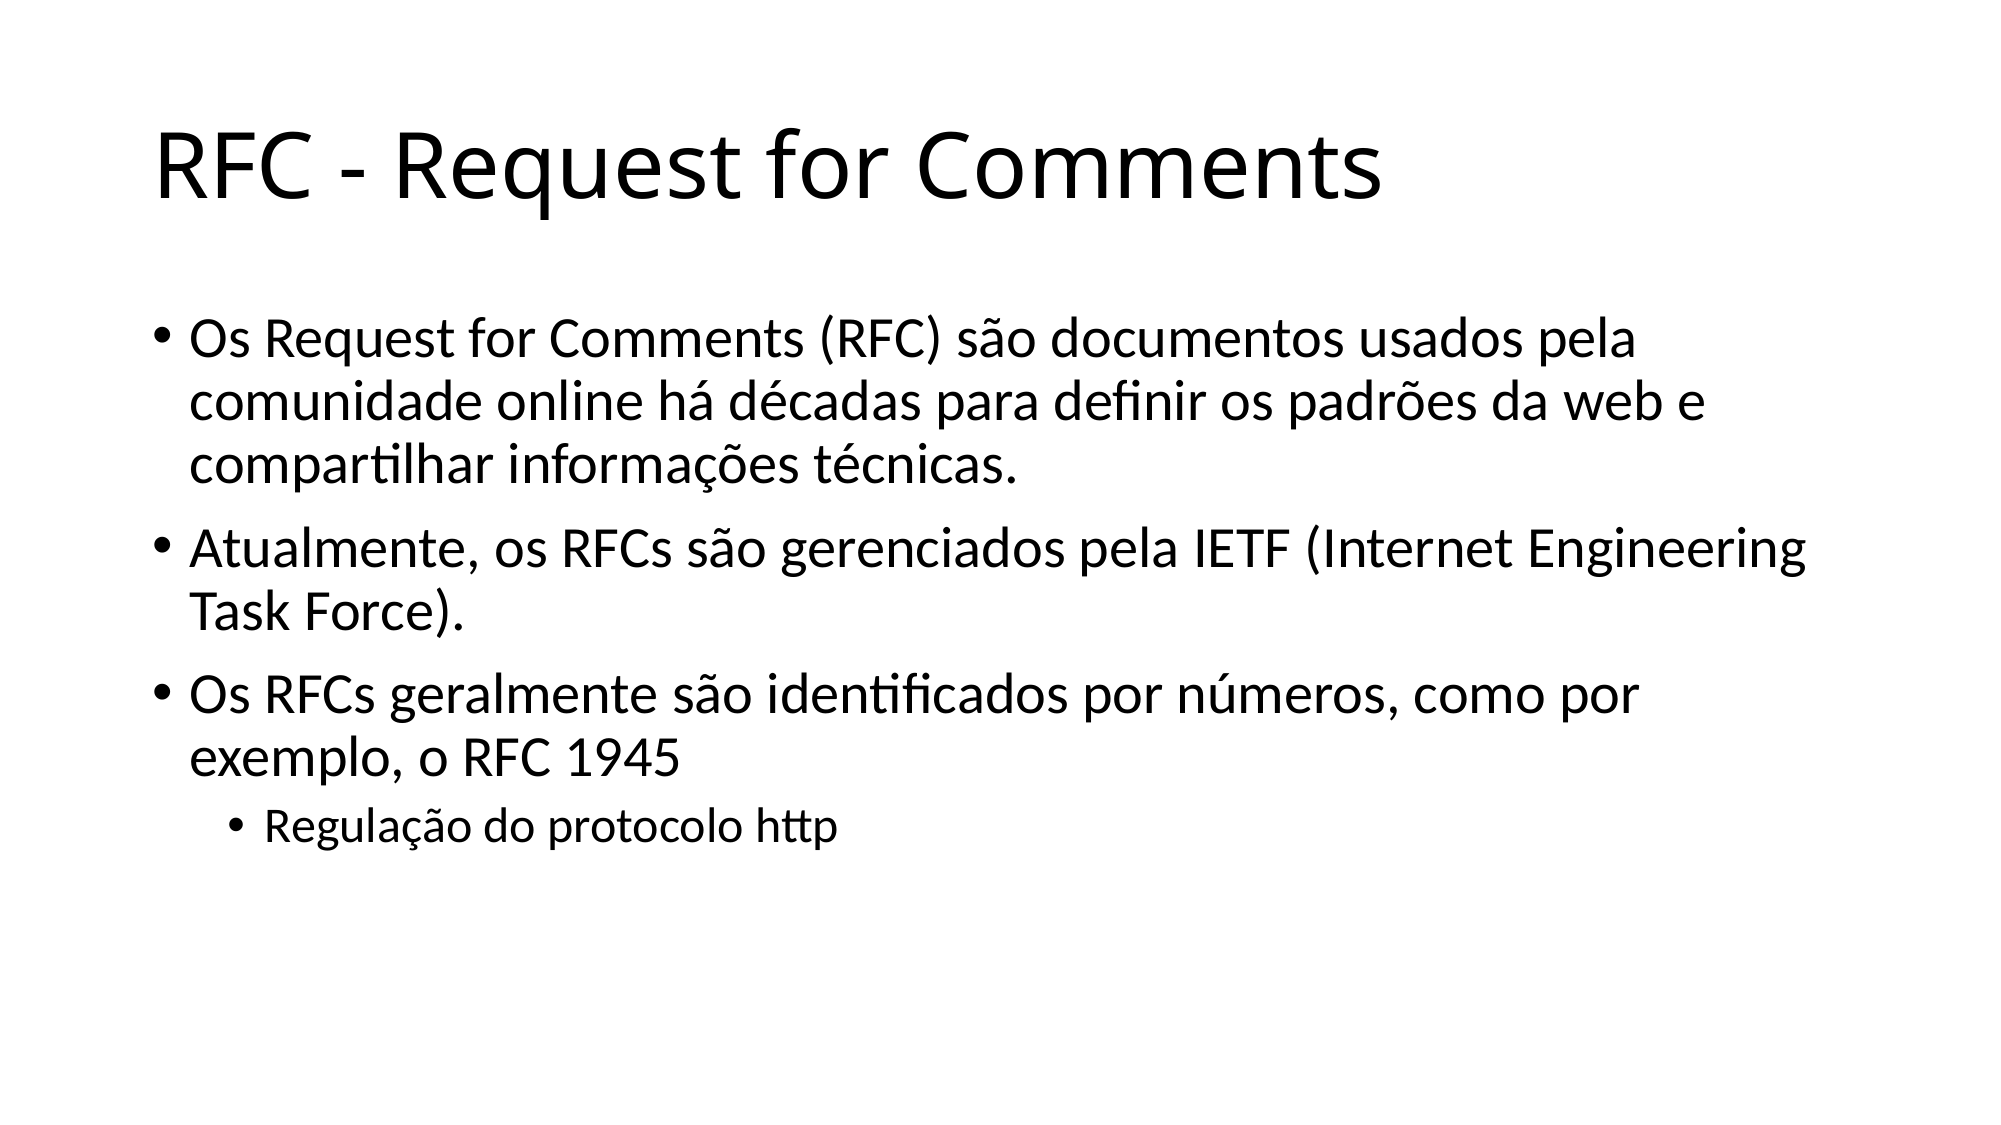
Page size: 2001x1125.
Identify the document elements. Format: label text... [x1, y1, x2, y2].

list Os Request for Comments (RFC) são documentos usados pela comunidade online há décadas para definir os padrões da web e compartilhar informações técnicas. Atualmente, os RFCs são gerenciados pela IETF (Internet Engineering Task Force). Os RFCs geralmente são identificados por números, como por exemplo, o RFC 1945 Regulação do protocolo http [137, 299, 1863, 1014]
title RFC - Request for Comments [137, 59, 1863, 278]
